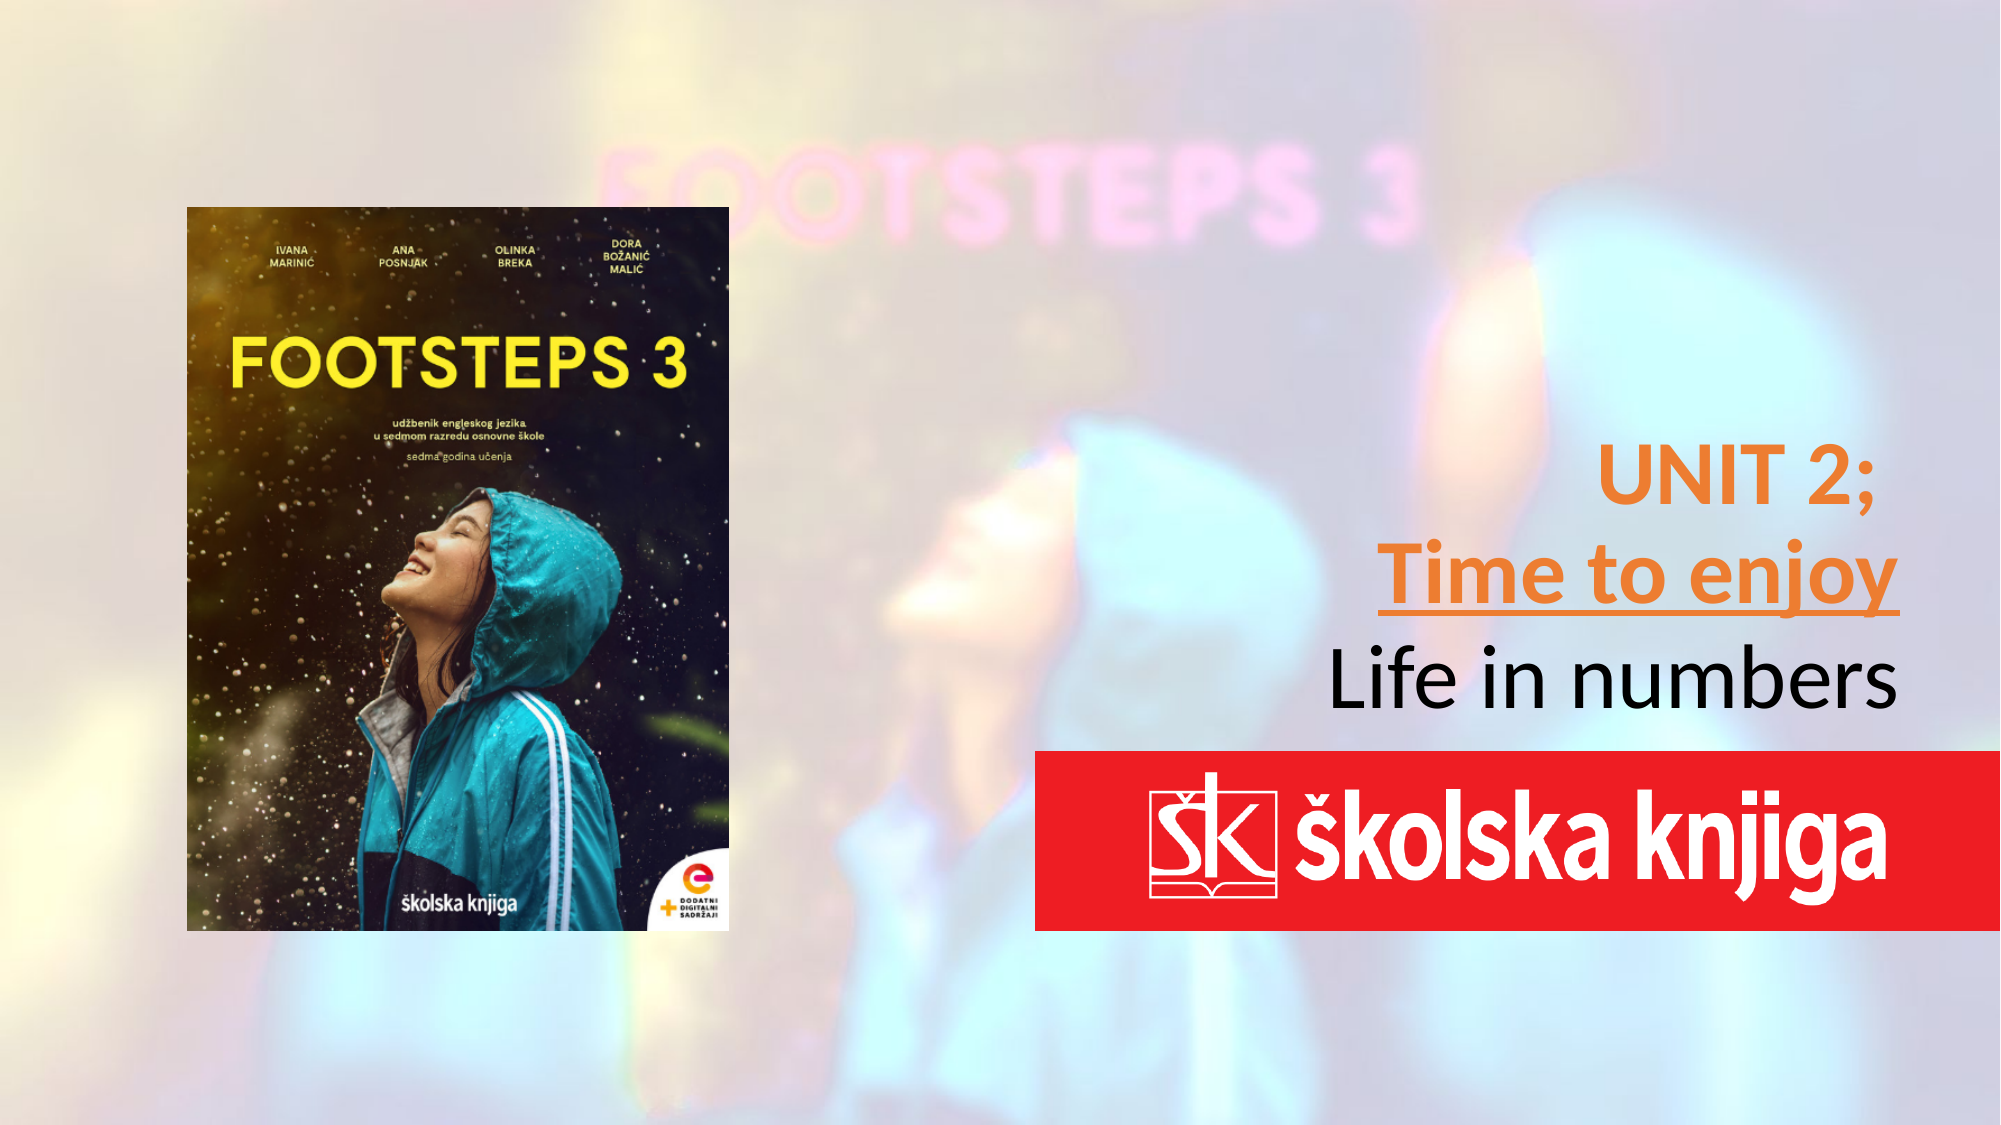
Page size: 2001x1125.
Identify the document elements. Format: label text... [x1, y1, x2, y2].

subtitle Life in numbers [870, 542, 1915, 815]
picture [0, 0, 2001, 1125]
title UNIT 2; Time to enjoy [729, 239, 1915, 632]
